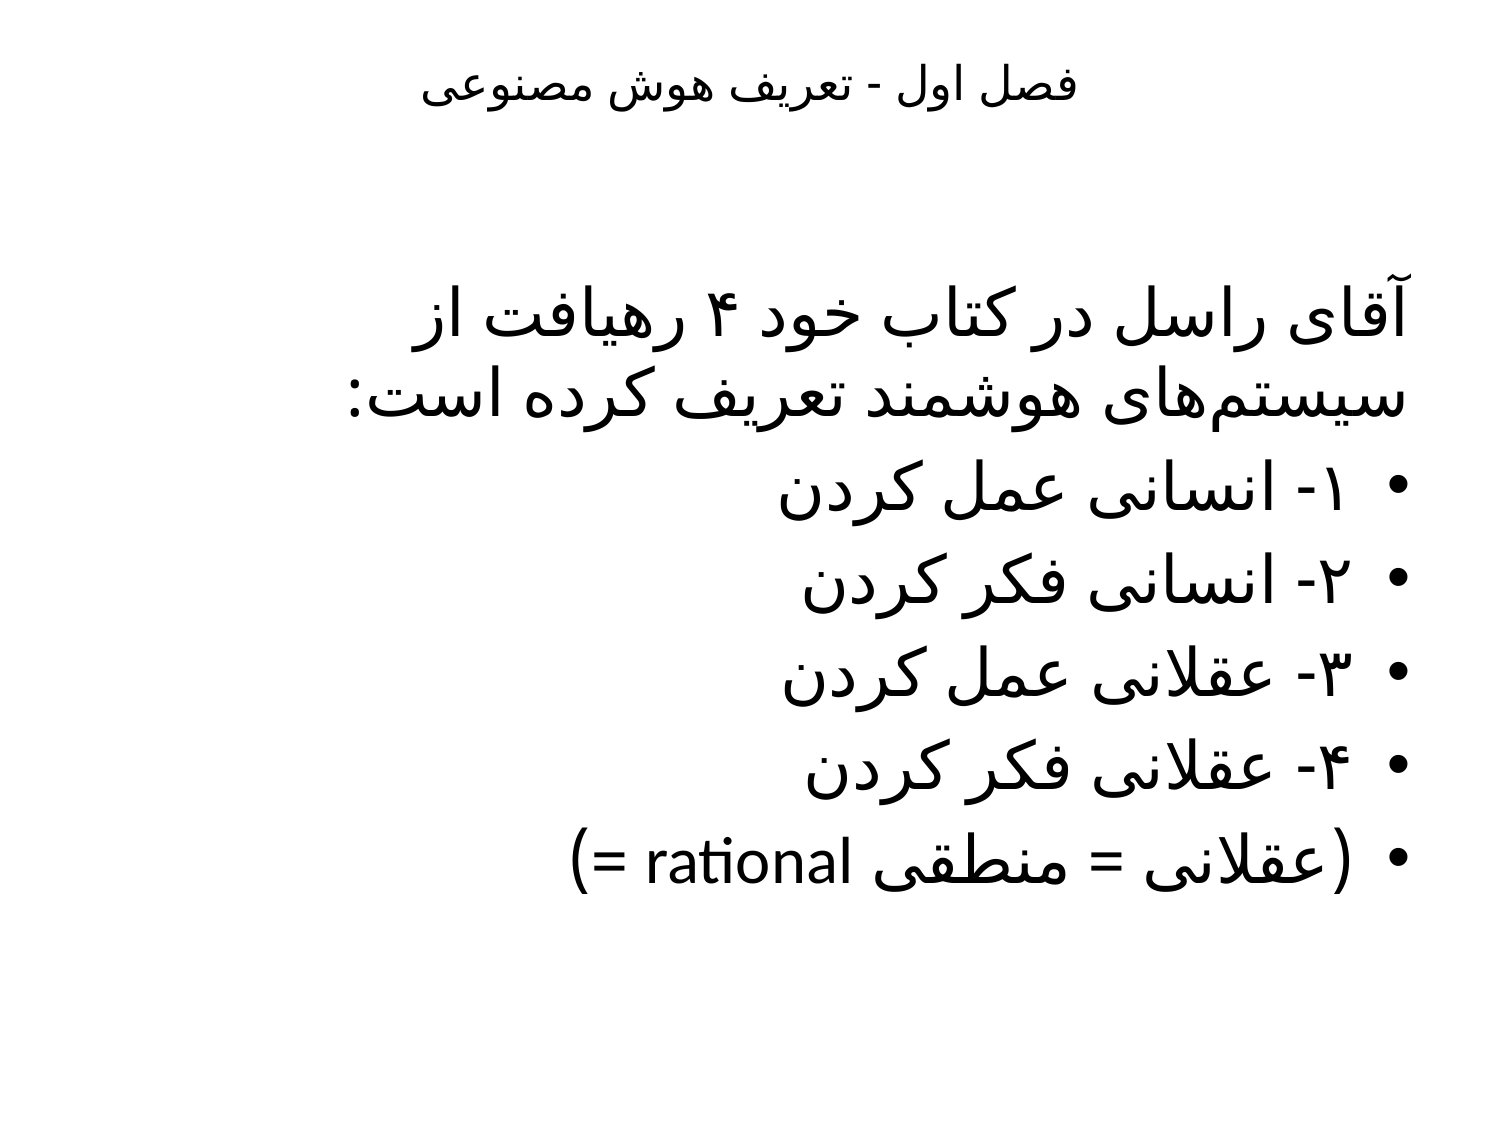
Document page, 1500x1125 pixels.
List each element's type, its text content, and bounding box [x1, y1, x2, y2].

title فصل اول - تعریف هوش مصنوعی‌ [75, 45, 1425, 175]
list آقای راسل در کتاب خود ۴ رهیافت از سیستم‌های هوشمند تعریف کرده است: ۱- انسانی‌ عمل کردن ۲- انسانی‌ فکر کردن ۳- عقلانی عمل کردن ۴- عقلانی فکر کردن (عقلانی = منطقی rational =) [75, 262, 1425, 1005]
